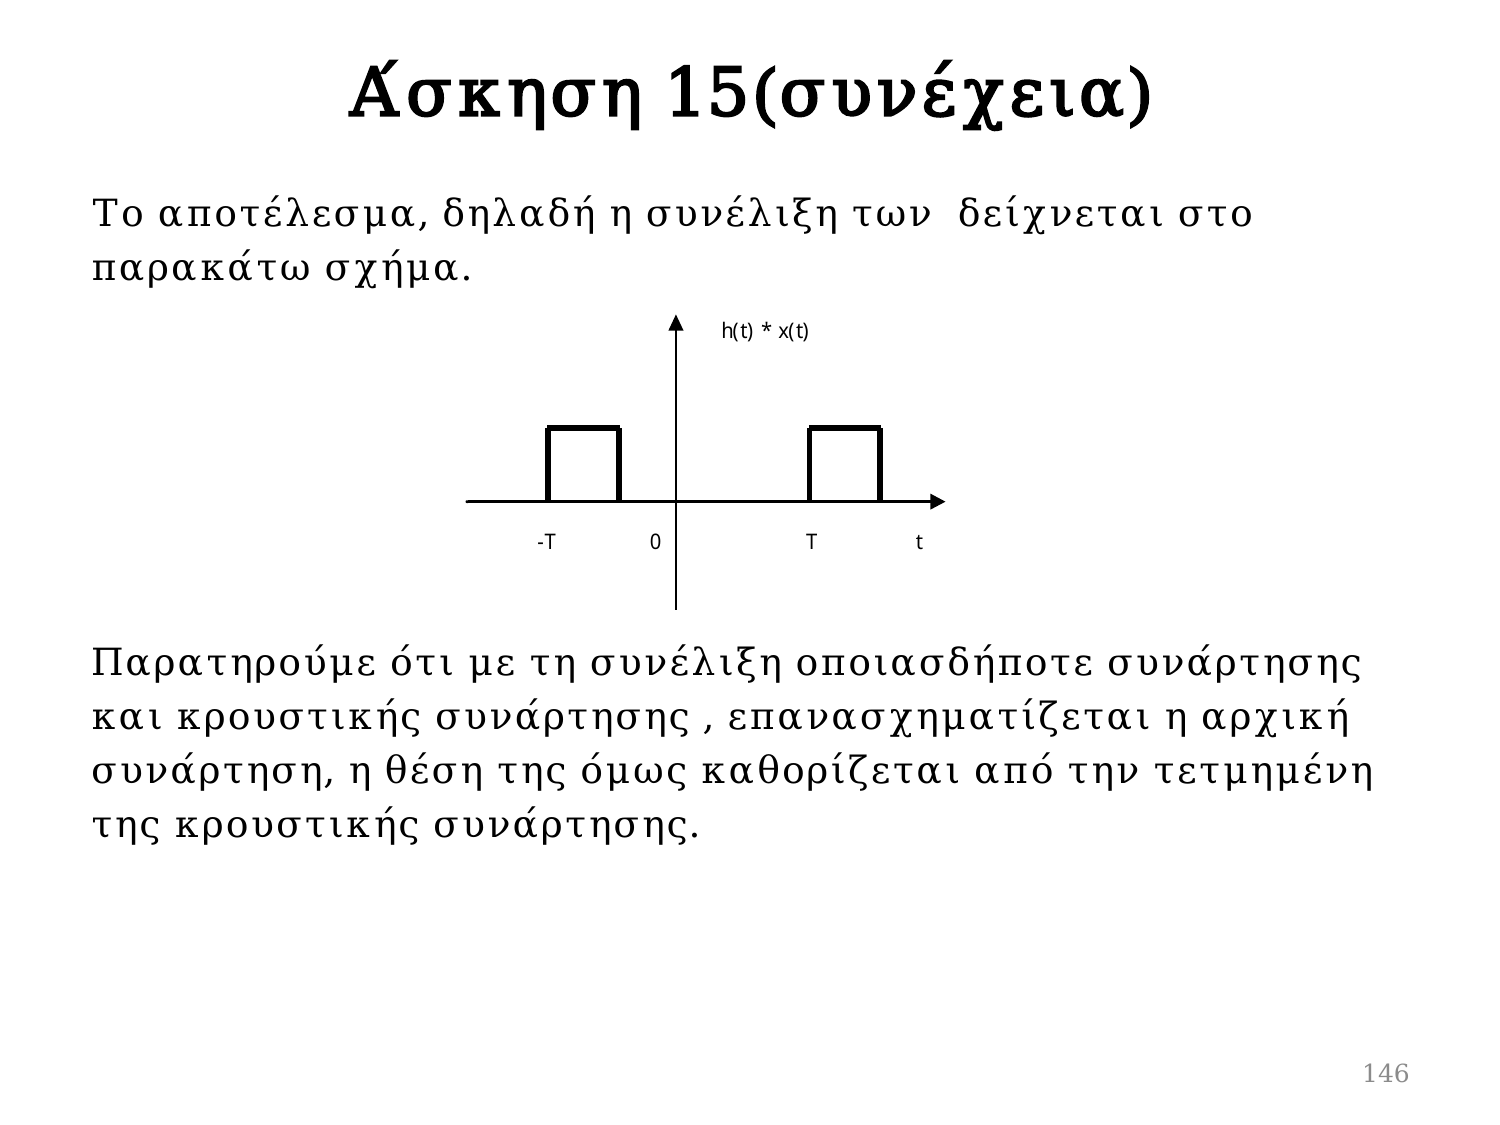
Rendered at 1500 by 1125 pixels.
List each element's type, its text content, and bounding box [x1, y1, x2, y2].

title Άσκηση 15(συνέχεια) [75, 19, 1425, 159]
picture [454, 290, 951, 610]
slide_number 146 [1222, 1042, 1425, 1103]
